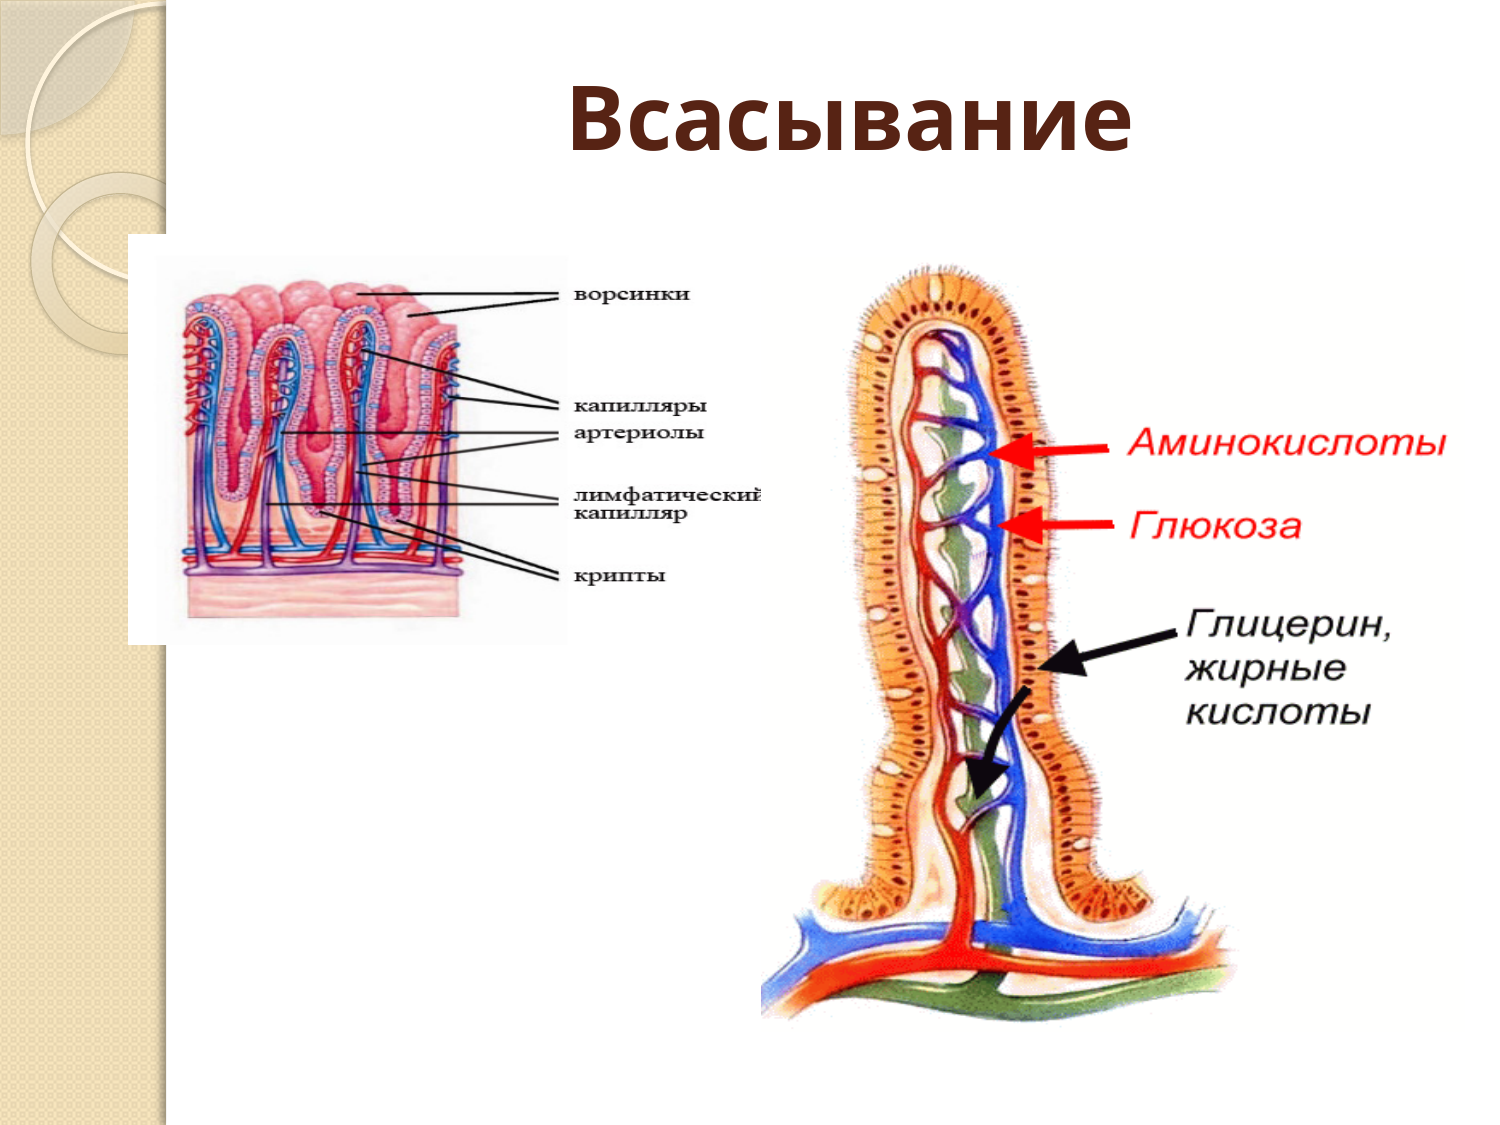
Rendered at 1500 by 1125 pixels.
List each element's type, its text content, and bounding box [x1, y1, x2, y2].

title Всасывание [235, 45, 1466, 185]
picture [128, 234, 1465, 1032]
